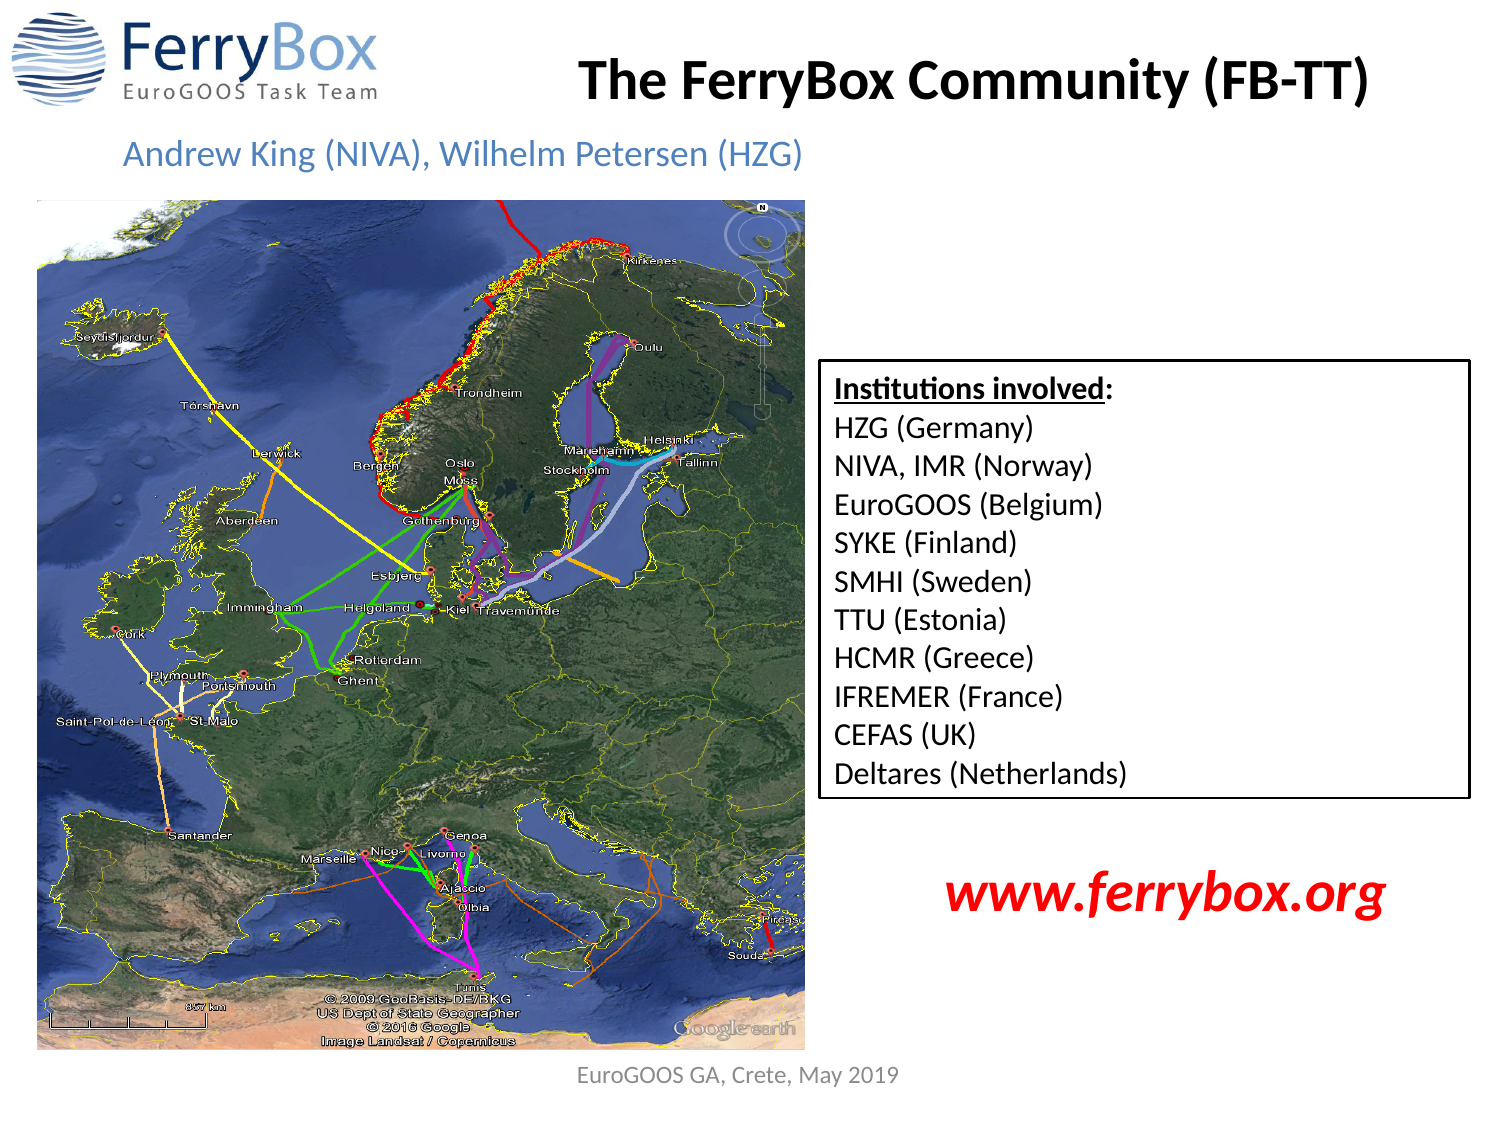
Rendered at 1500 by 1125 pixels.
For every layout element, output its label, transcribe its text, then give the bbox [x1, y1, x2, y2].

text_box www.ferrybox.org [929, 846, 1403, 931]
title The FerryBox Community (FB-TT) [441, 0, 1470, 165]
text_box 16 routes Daily-weekly in frequency [809, 576, 820, 668]
text_box Andrew King (NIVA), Wilhelm Petersen (HZG) [108, 121, 820, 182]
text_box Institutions involved: HZG (Germany) NIVA, IMR (Norway) EuroGOOS (Belgium) SYKE (Finland) SMHI (Sweden) TTU (Estonia) HCMR (Greece) IFREMER (France) CEFAS (UK) Deltares (Netherlands) [819, 360, 1470, 798]
picture [37, 200, 805, 1050]
